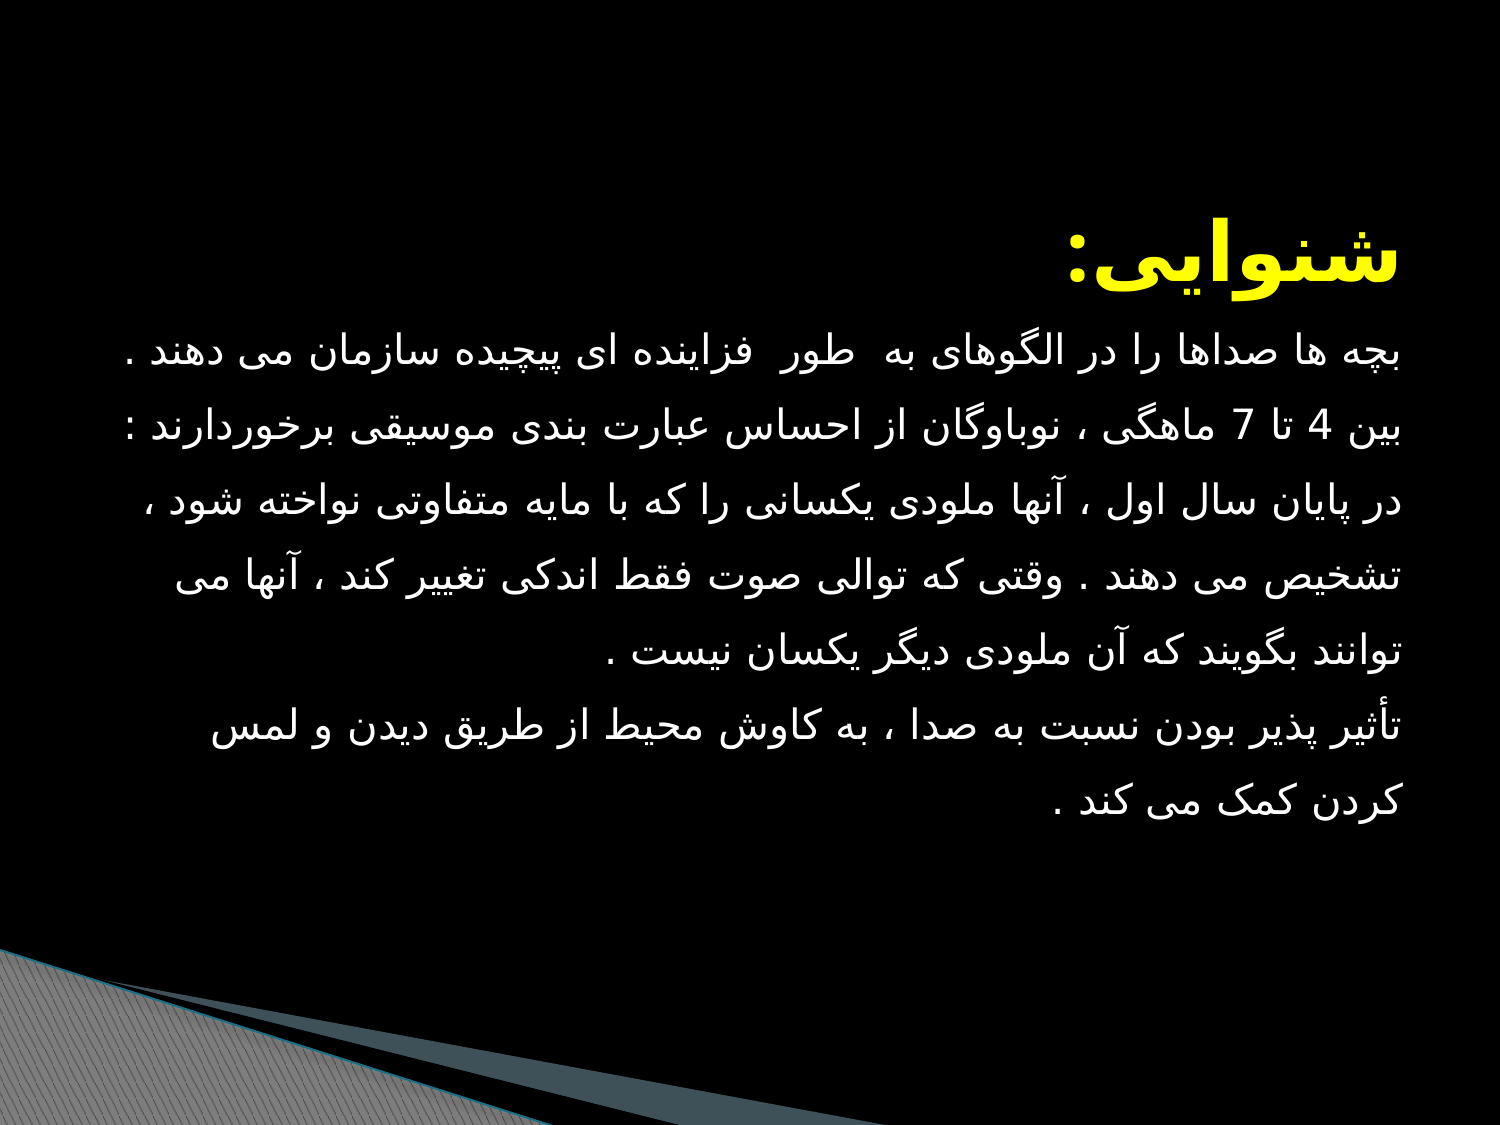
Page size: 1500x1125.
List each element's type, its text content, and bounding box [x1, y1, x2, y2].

text_box شنوایی: بچه ها صداها را در الگوهای به طور فزاینده ای پیچیده سازمان می دهند . بین 4 تا 7 ماهگی ، نوباوگان از احساس عبارت بندی موسیقی برخوردارند : در پایان سال اول ، آنها ملودی یکسانی را که با مایه متفاوتی نواخته شود ، تشخیص می دهند . وقتی که توالی صوت فقط اندکی تغییر کند ، آنها می توانند بگویند که آن ملودی دیگر یکسان نیست . تأثیر پذیر بودن نسبت به صدا ، به کاوش محیط از طریق دیدن و لمس کردن کمک می کند . [93, 140, 1418, 831]
picture [0, 952, 543, 1125]
